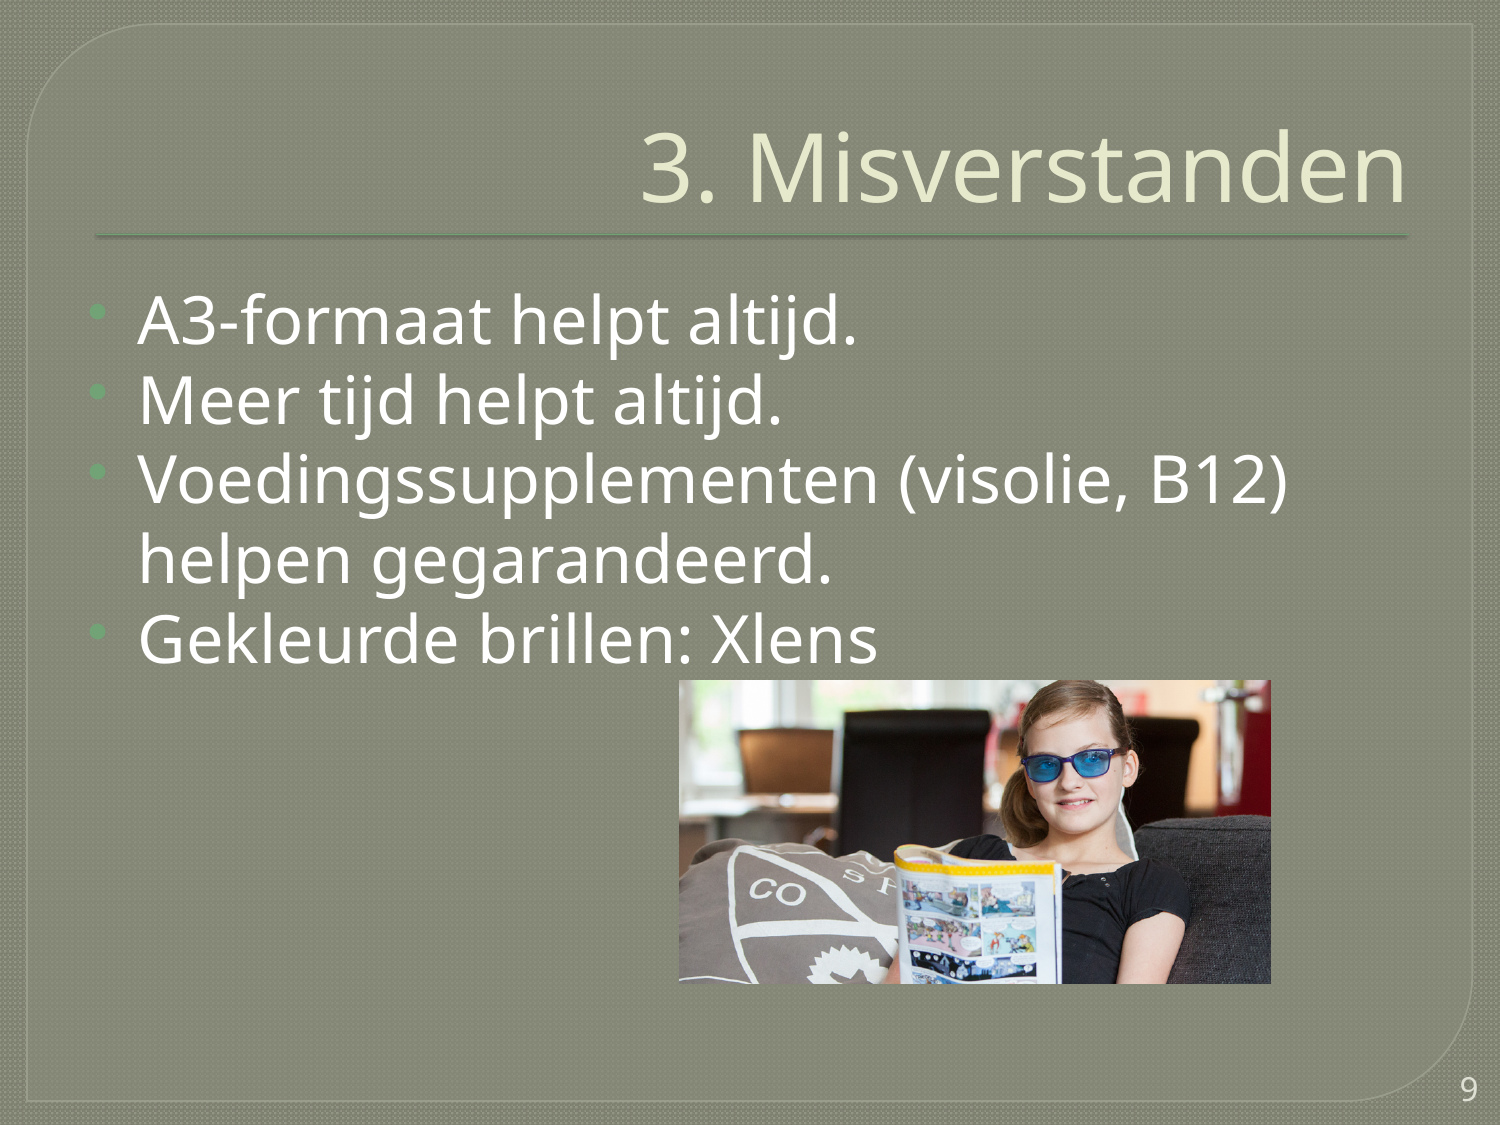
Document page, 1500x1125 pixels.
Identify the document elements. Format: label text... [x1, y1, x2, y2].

title 3. Misverstanden [75, 41, 1425, 230]
picture [678, 680, 1271, 985]
slide_number 9 [1417, 1068, 1494, 1114]
list A3-formaat helpt altijd. Meer tijd helpt altijd. Voedingssupplementen (visolie, B12) helpen gegarandeerd. Gekleurde brillen: Xlens [75, 270, 1425, 1013]
